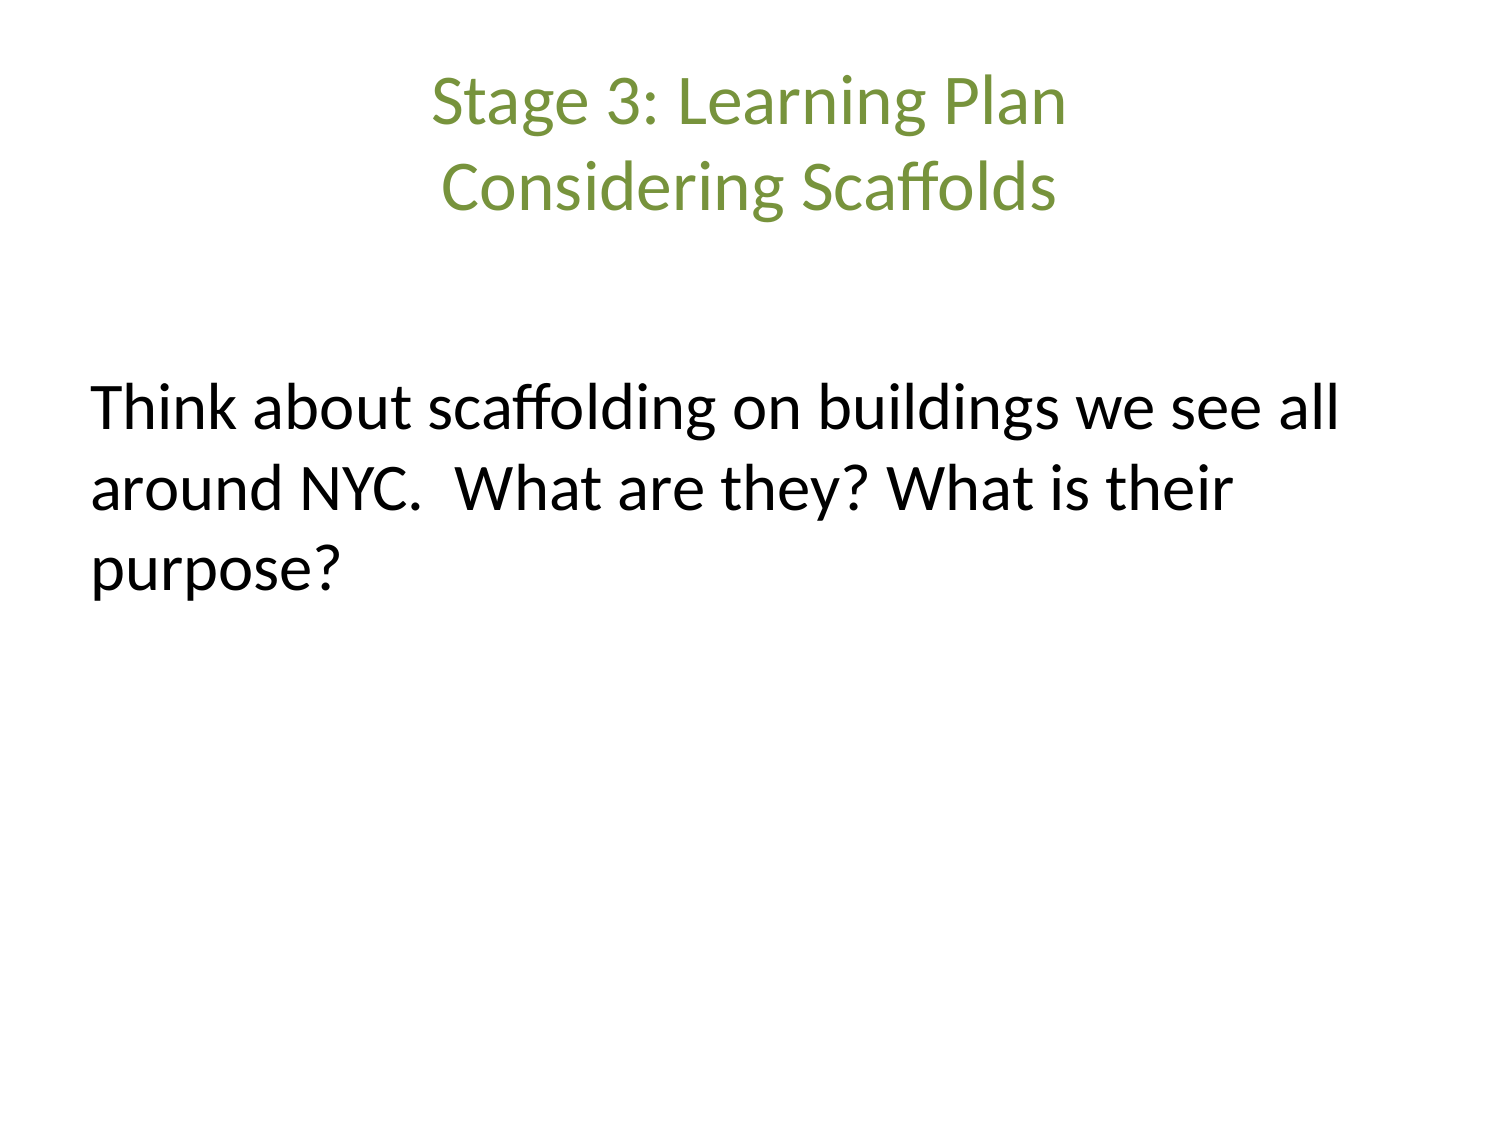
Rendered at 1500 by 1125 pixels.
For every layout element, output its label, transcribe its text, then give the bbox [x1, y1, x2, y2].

list Think about scaffolding on buildings we see all around NYC. What are they? What is their purpose? [75, 262, 1425, 1005]
title Stage 3: Learning Plan Considering Scaffolds [75, 45, 1425, 233]
